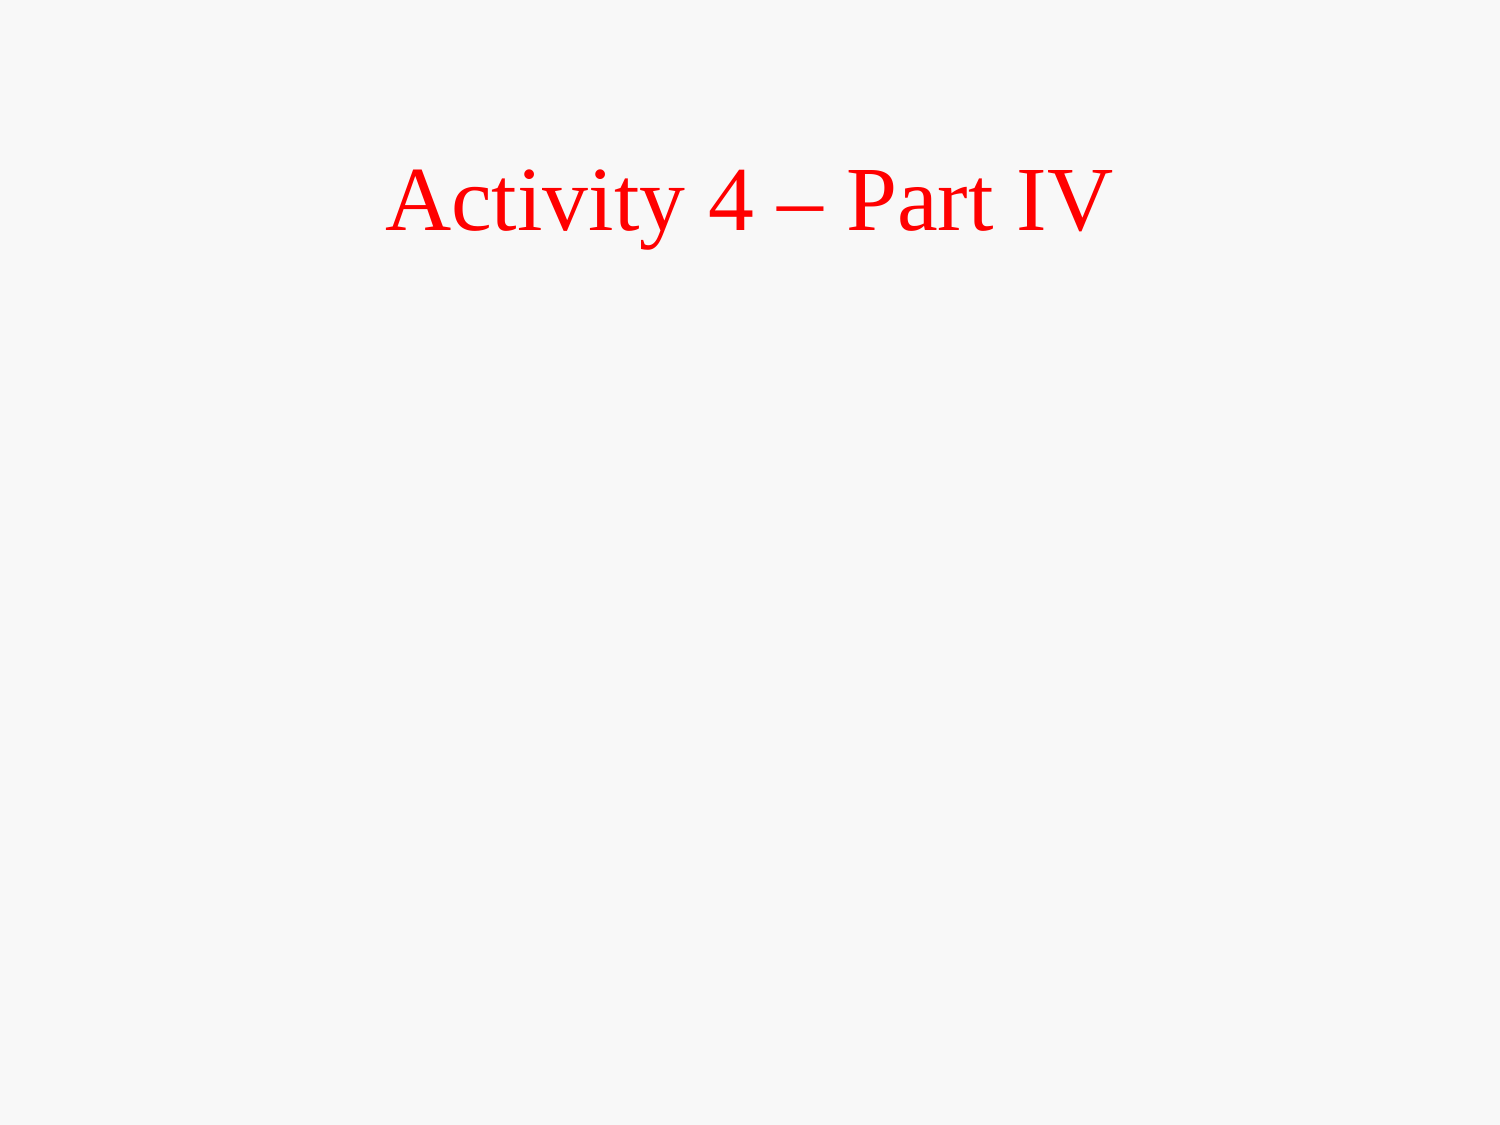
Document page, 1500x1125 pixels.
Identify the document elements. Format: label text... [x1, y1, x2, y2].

title Activity 4 – Part IV [112, 99, 1388, 288]
